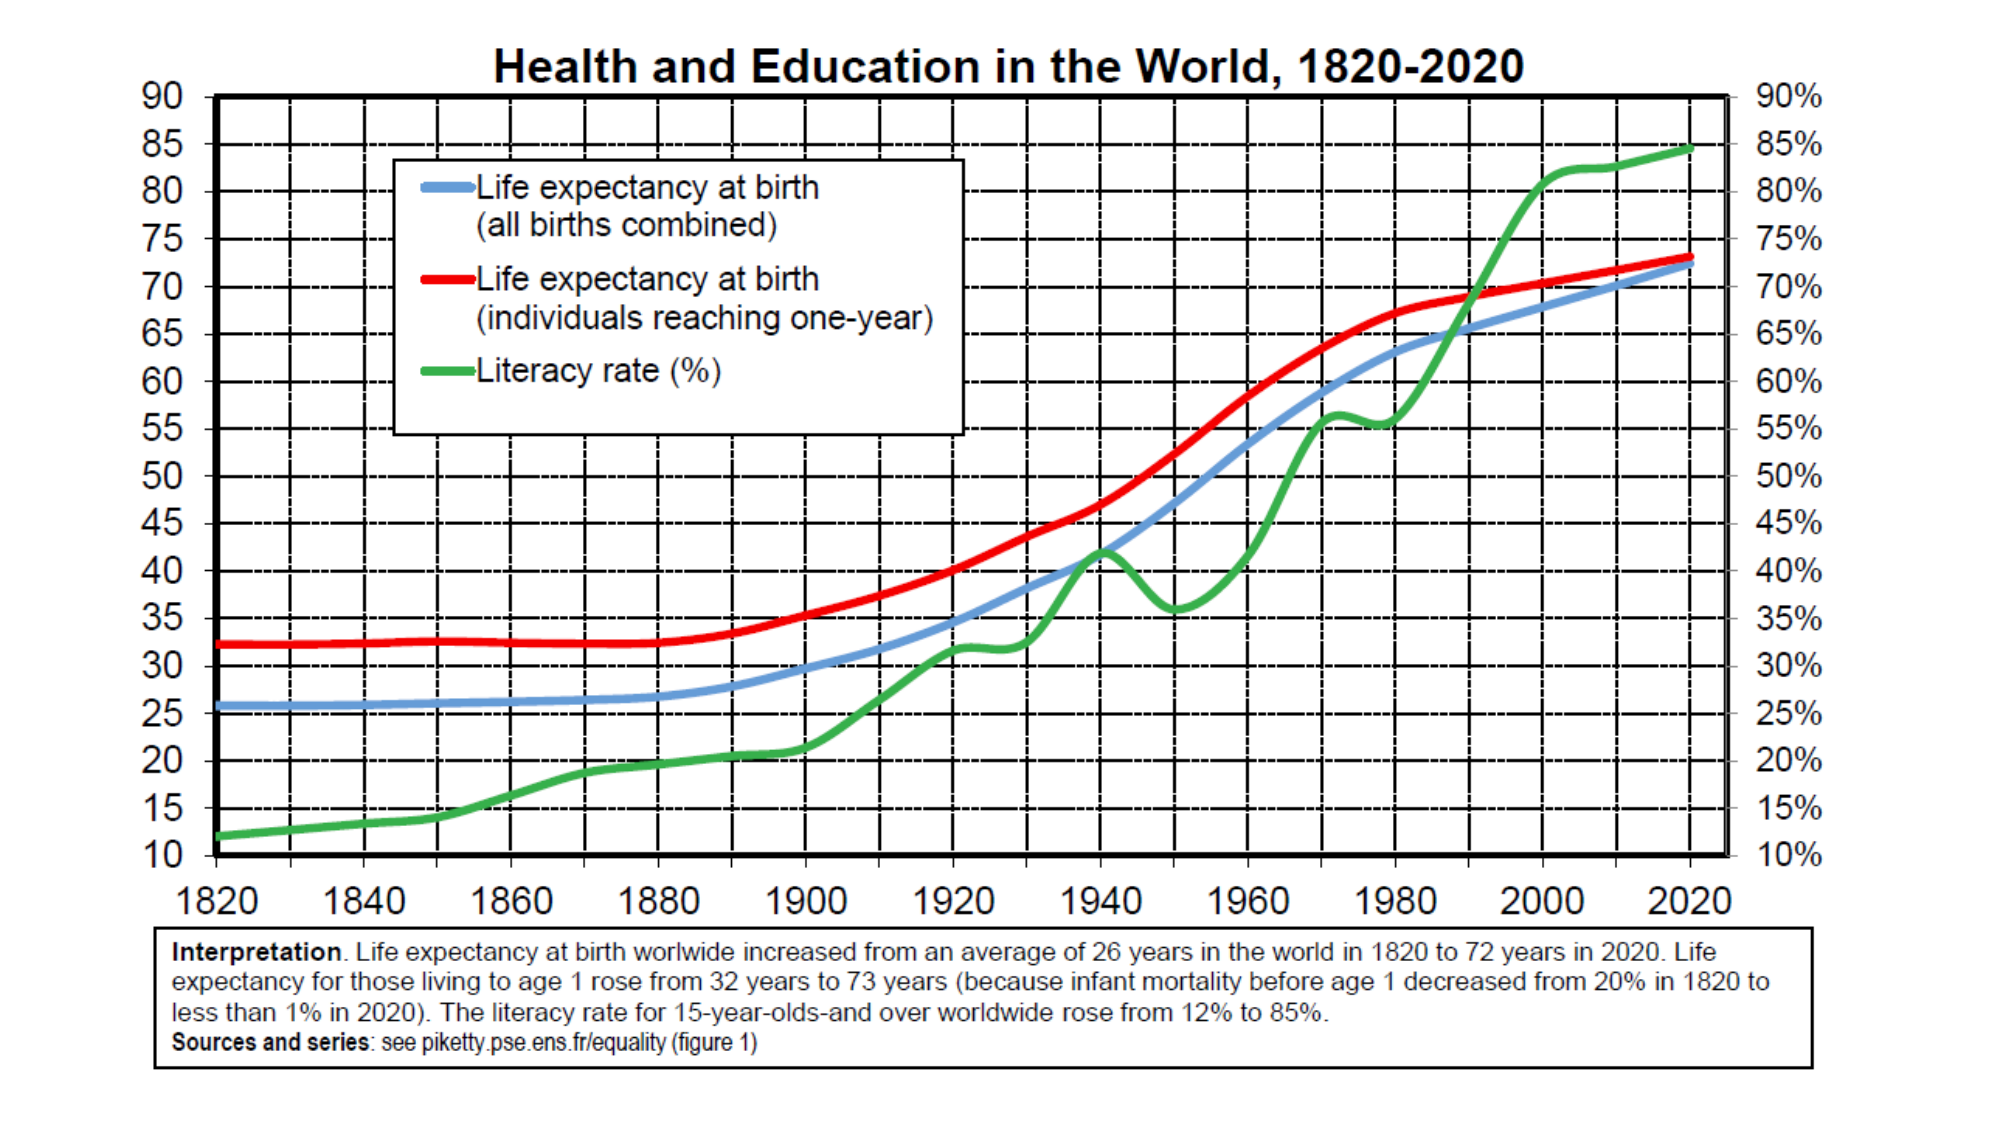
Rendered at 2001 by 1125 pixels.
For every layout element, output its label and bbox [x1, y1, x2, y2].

picture [101, 0, 1899, 1125]
